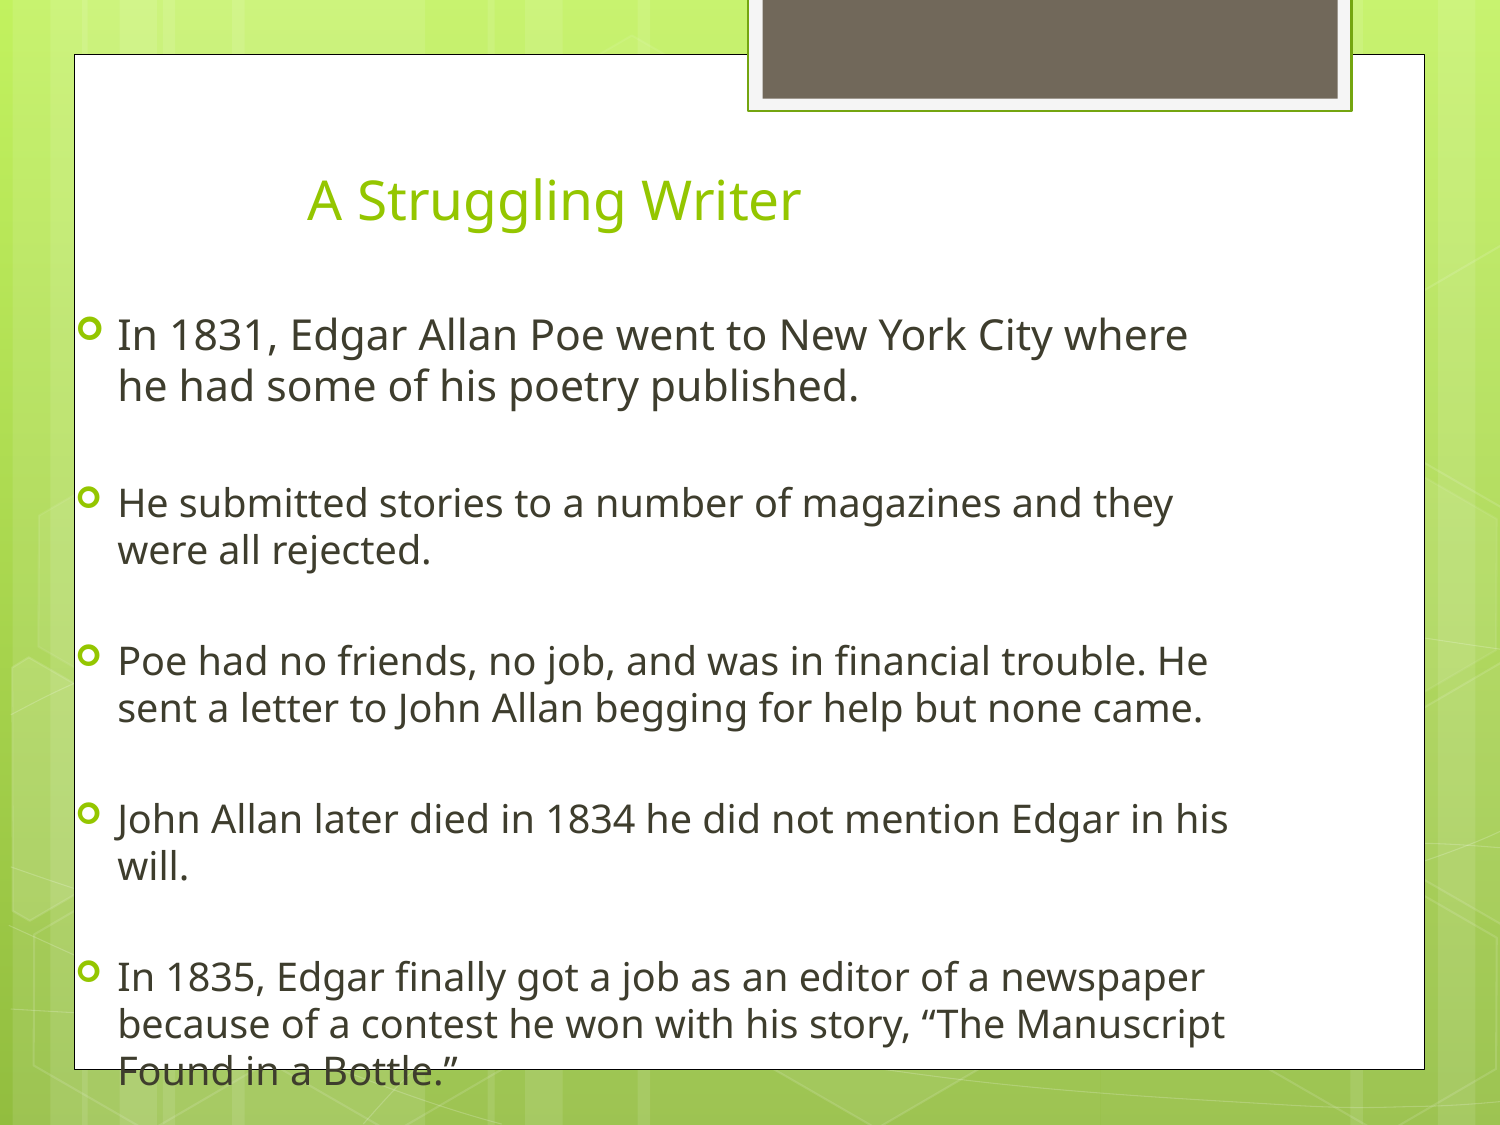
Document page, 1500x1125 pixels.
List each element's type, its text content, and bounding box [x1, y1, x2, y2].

title A Struggling Writer [0, 50, 1163, 240]
list In 1831, Edgar Allan Poe went to New York City where he had some of his poetry published. He submitted stories to a number of magazines and they were all rejected. Poe had no friends, no job, and was in financial trouble. He sent a letter to John Allan begging for help but none came. John Allan later died in 1834 he did not mention Edgar in his will. In 1835, Edgar finally got a job as an editor of a newspaper because of a contest he won with his story, “The Manuscript Found in a Bottle.” [50, 299, 1250, 1113]
